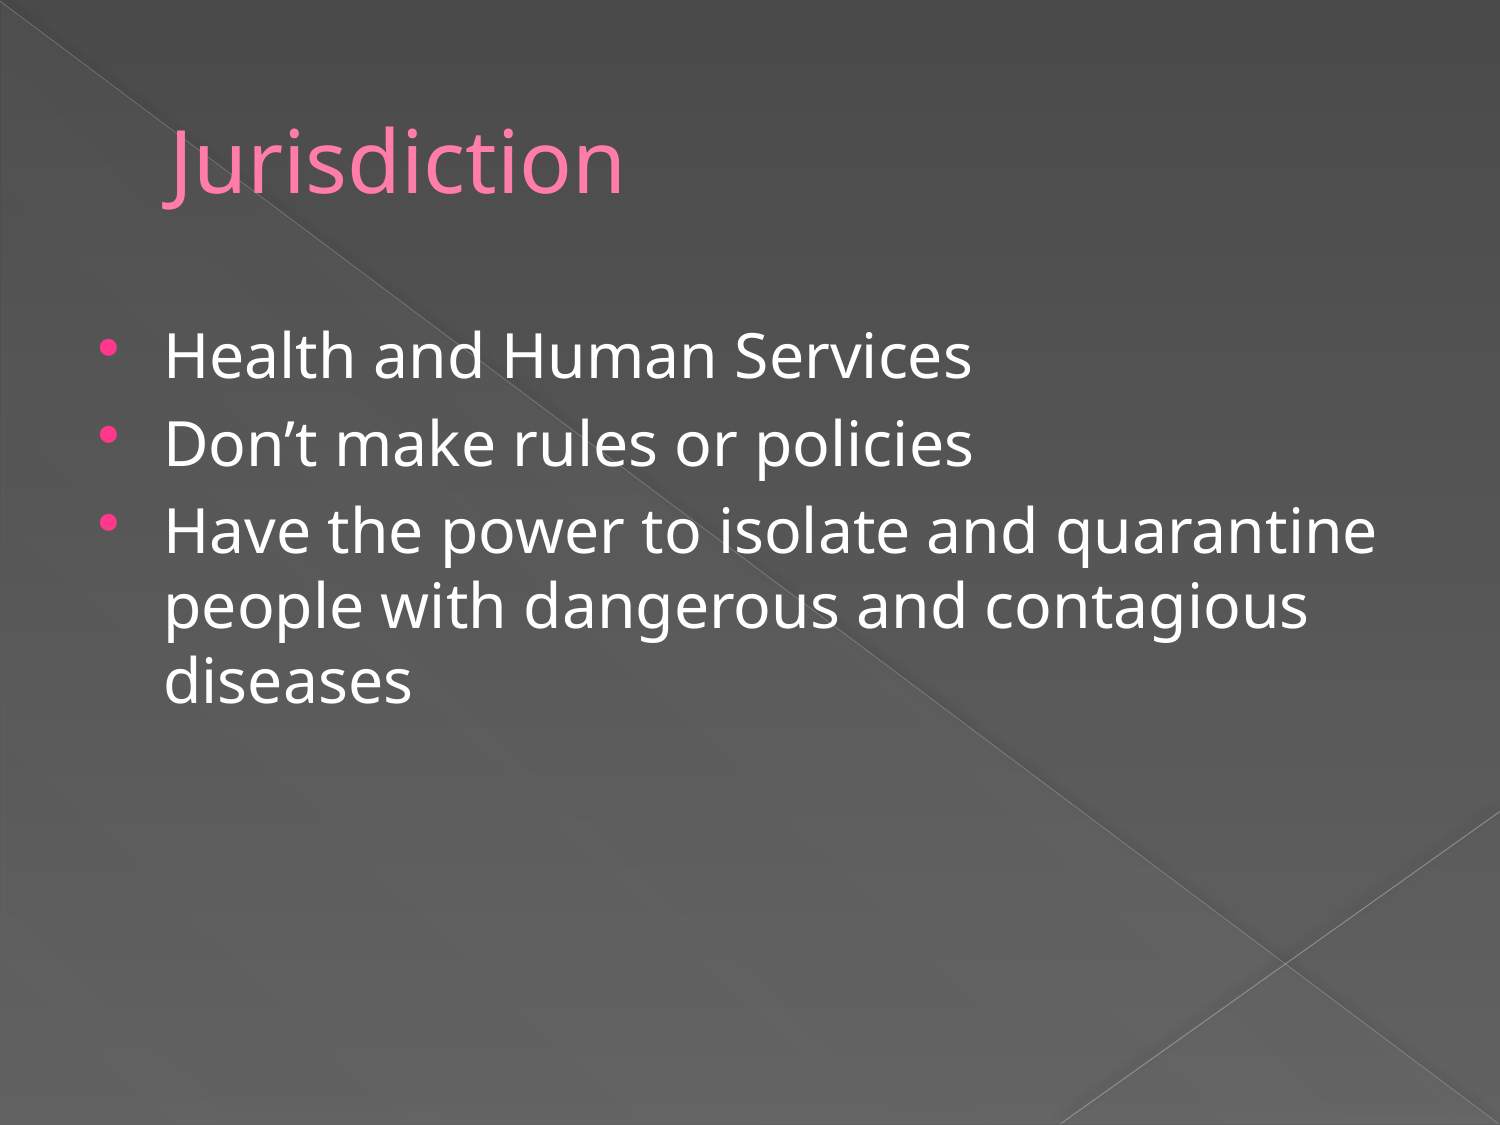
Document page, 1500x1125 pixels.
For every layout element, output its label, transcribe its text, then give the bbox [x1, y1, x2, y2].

title Jurisdiction [75, 43, 1425, 274]
list Health and Human Services Don’t make rules or policies Have the power to isolate and quarantine people with dangerous and contagious diseases [75, 308, 1425, 1059]
